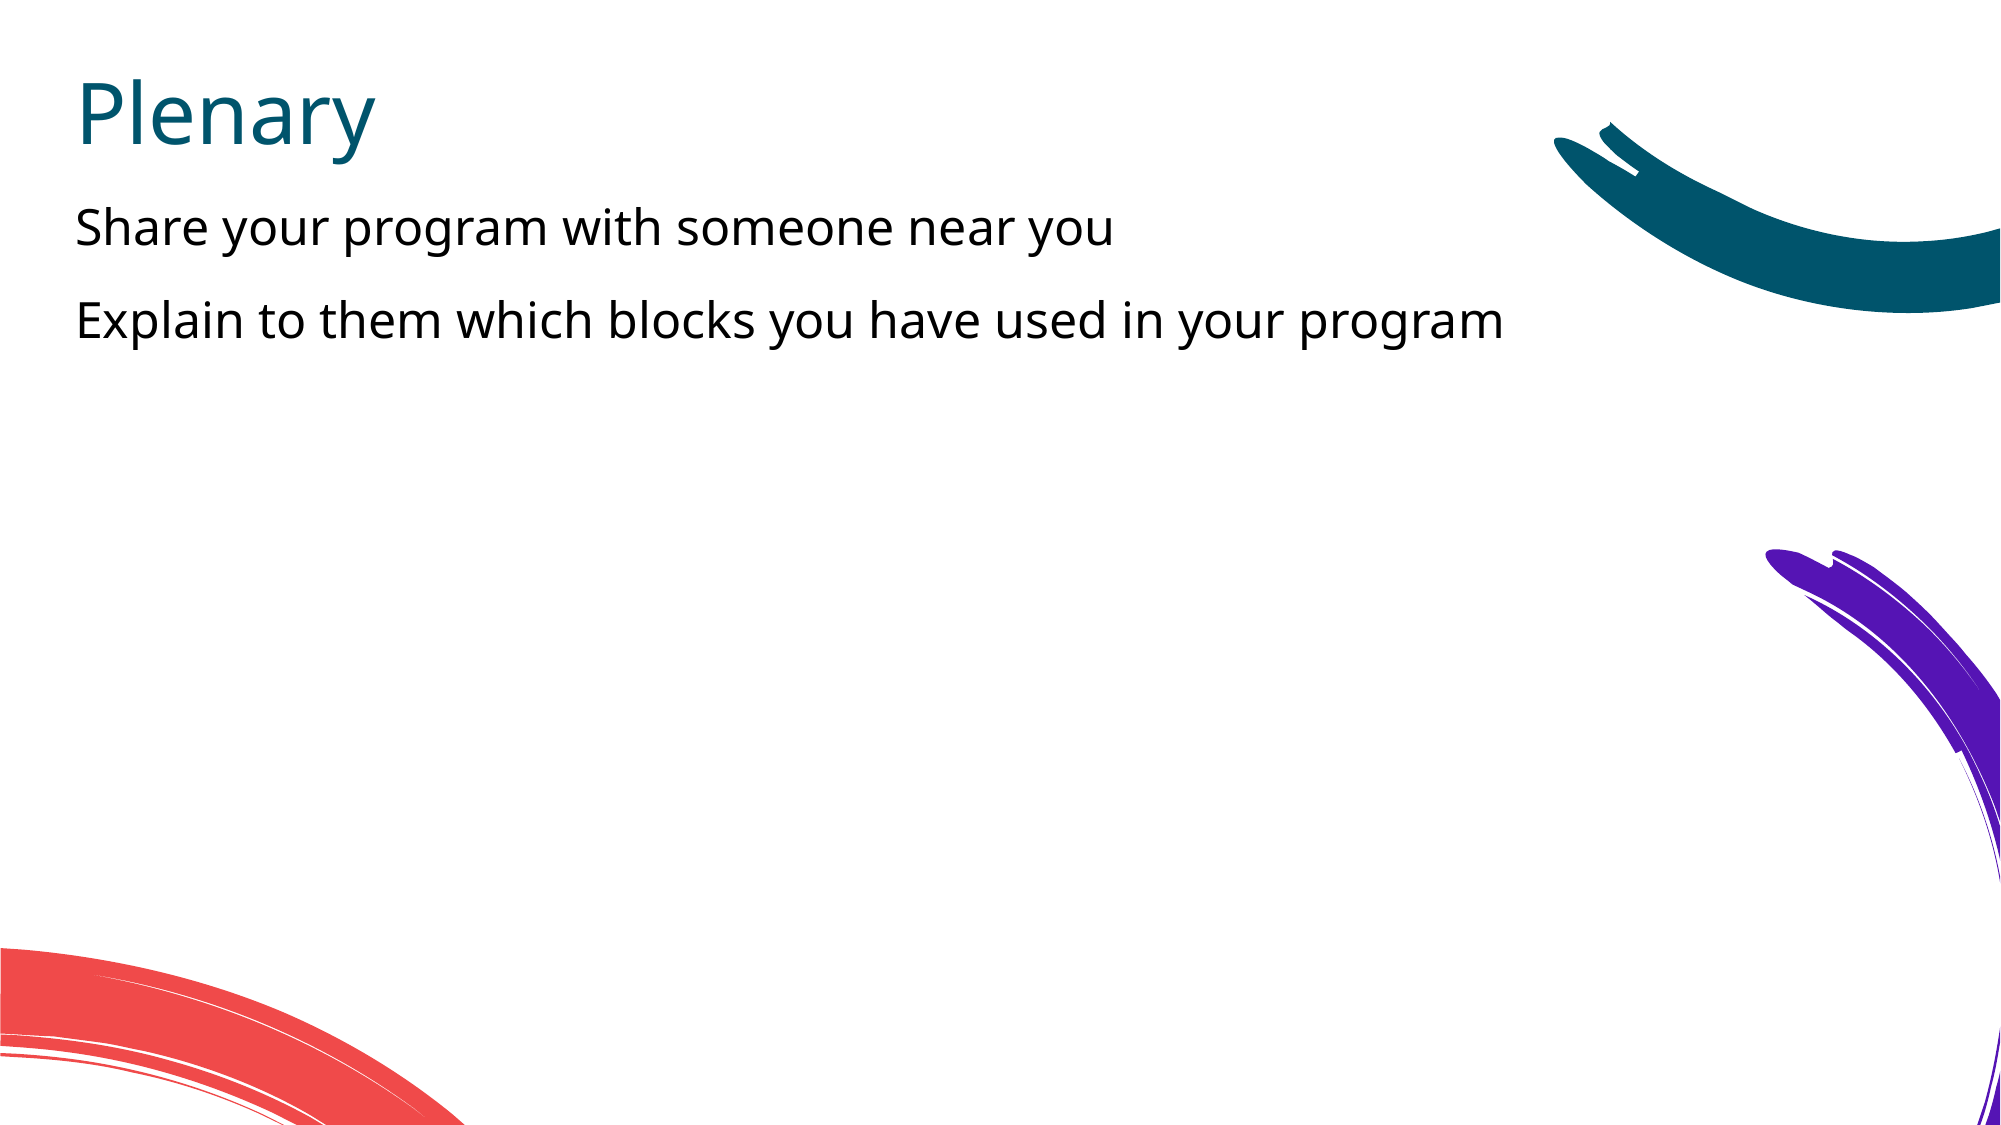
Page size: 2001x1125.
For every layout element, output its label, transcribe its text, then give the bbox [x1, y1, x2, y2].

list Share your program with someone near you Explain to them which blocks you have used in your program [55, 175, 1828, 1002]
title Plenary [55, 50, 1828, 175]
